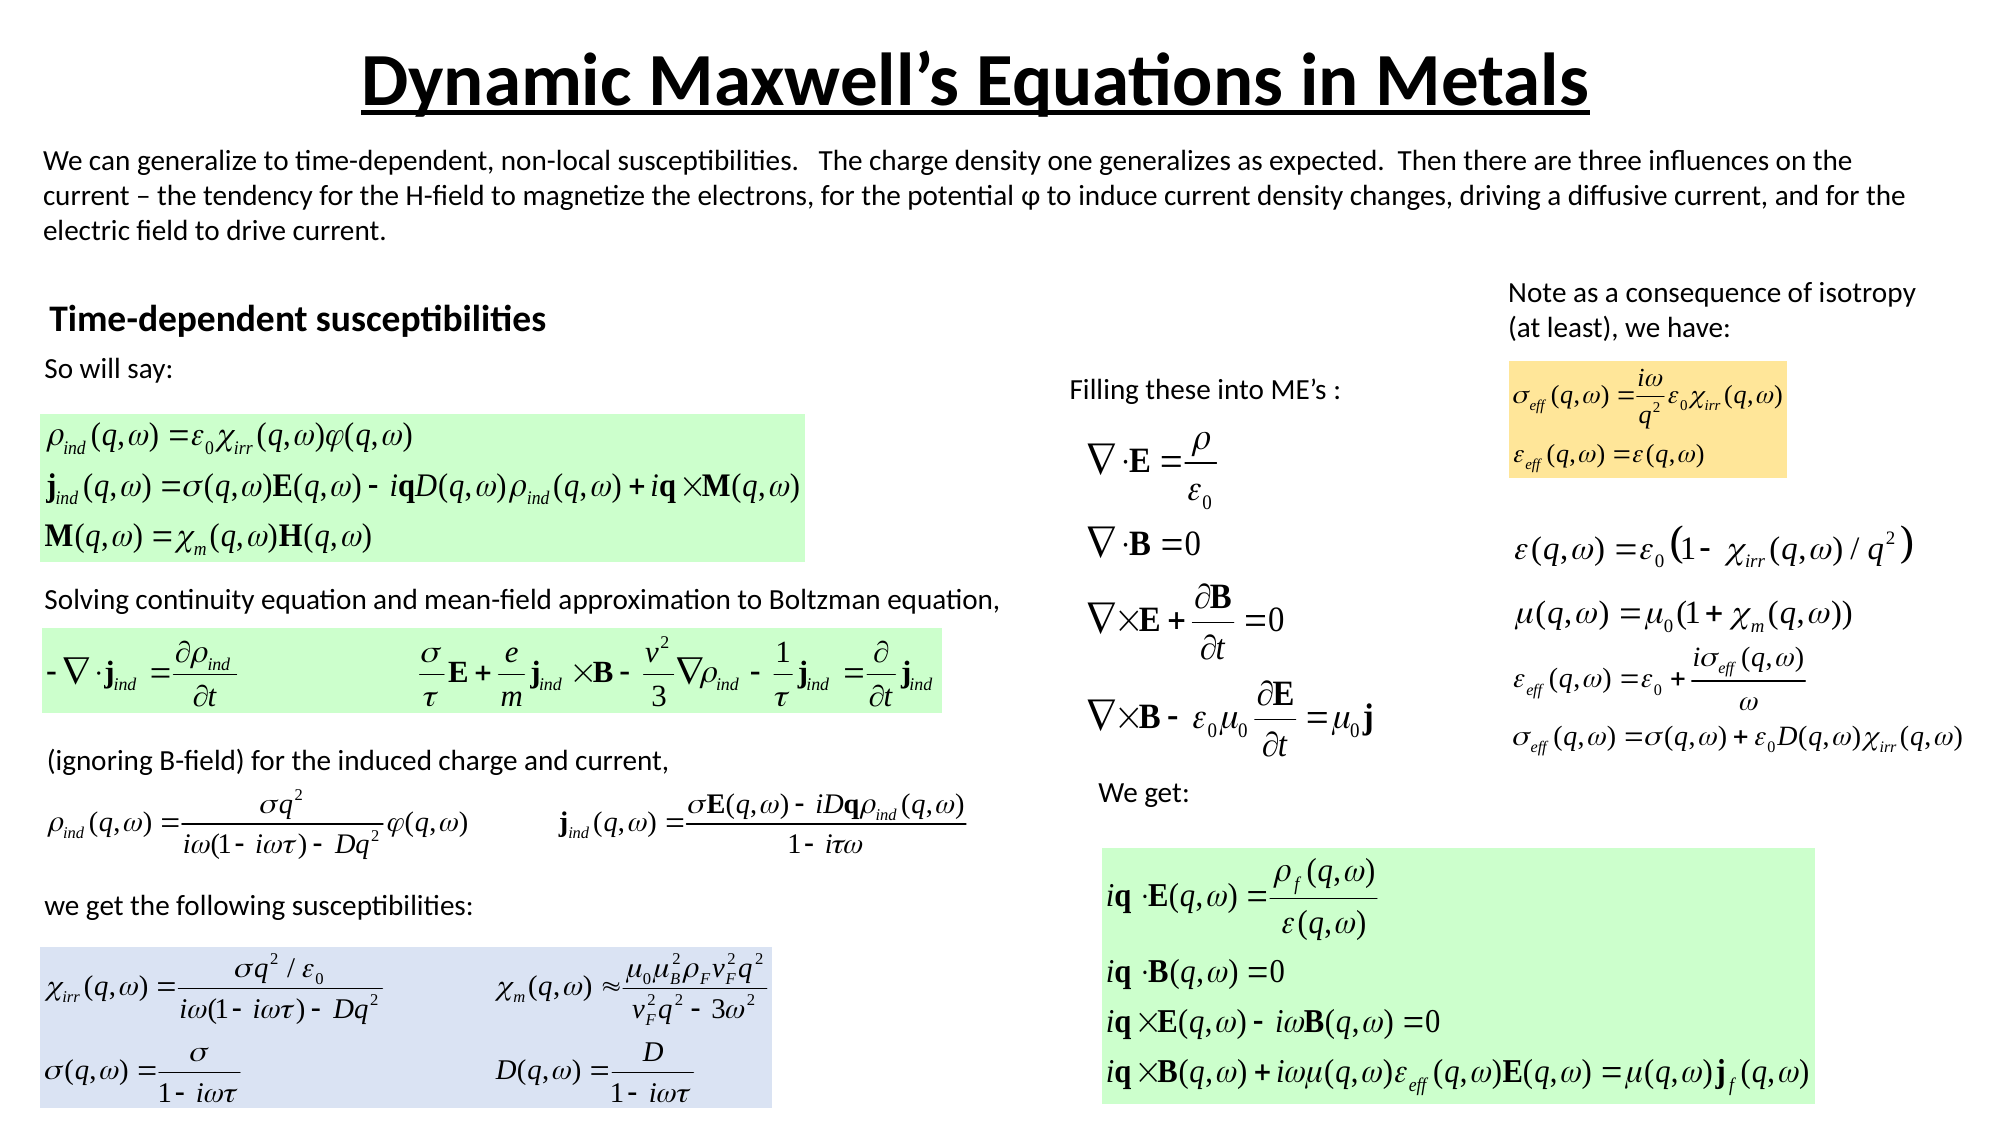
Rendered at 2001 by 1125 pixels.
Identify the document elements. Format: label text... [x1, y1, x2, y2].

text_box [41, 628, 943, 714]
title Dynamic Maxwell’s Equations in Metals [333, 15, 1619, 130]
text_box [1508, 521, 1918, 582]
text_box Note as a consequence of isotropy (at least), we have: [1493, 266, 1934, 351]
text_box (ignoring B-field) for the induced charge and current, [32, 734, 822, 784]
text_box We get: [1083, 766, 1241, 816]
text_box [40, 946, 772, 1108]
text_box Filling these into ME’s : [1054, 363, 1381, 414]
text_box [1083, 414, 1379, 766]
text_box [40, 413, 806, 563]
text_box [1101, 847, 1816, 1104]
text_box we get the following susceptibilities: [29, 879, 511, 929]
text_box So will say: [29, 342, 225, 393]
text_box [1508, 591, 1860, 641]
text_box Time-dependent susceptibilities [34, 286, 562, 347]
text_box We can generalize to time-dependent, non-local susceptibilities. The charge density one generalizes as expected. Then there are three influences on the current – the tendency for the H-field to magnetize the electrons, for the potential φ to induce current density changes, driving a diffusive current, and for the electric field to drive current. [28, 133, 1949, 254]
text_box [1508, 640, 1968, 762]
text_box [1509, 360, 1788, 479]
text_box Solving continuity equation and mean-field approximation to Boltzman equation, [29, 572, 1030, 623]
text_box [41, 781, 971, 867]
